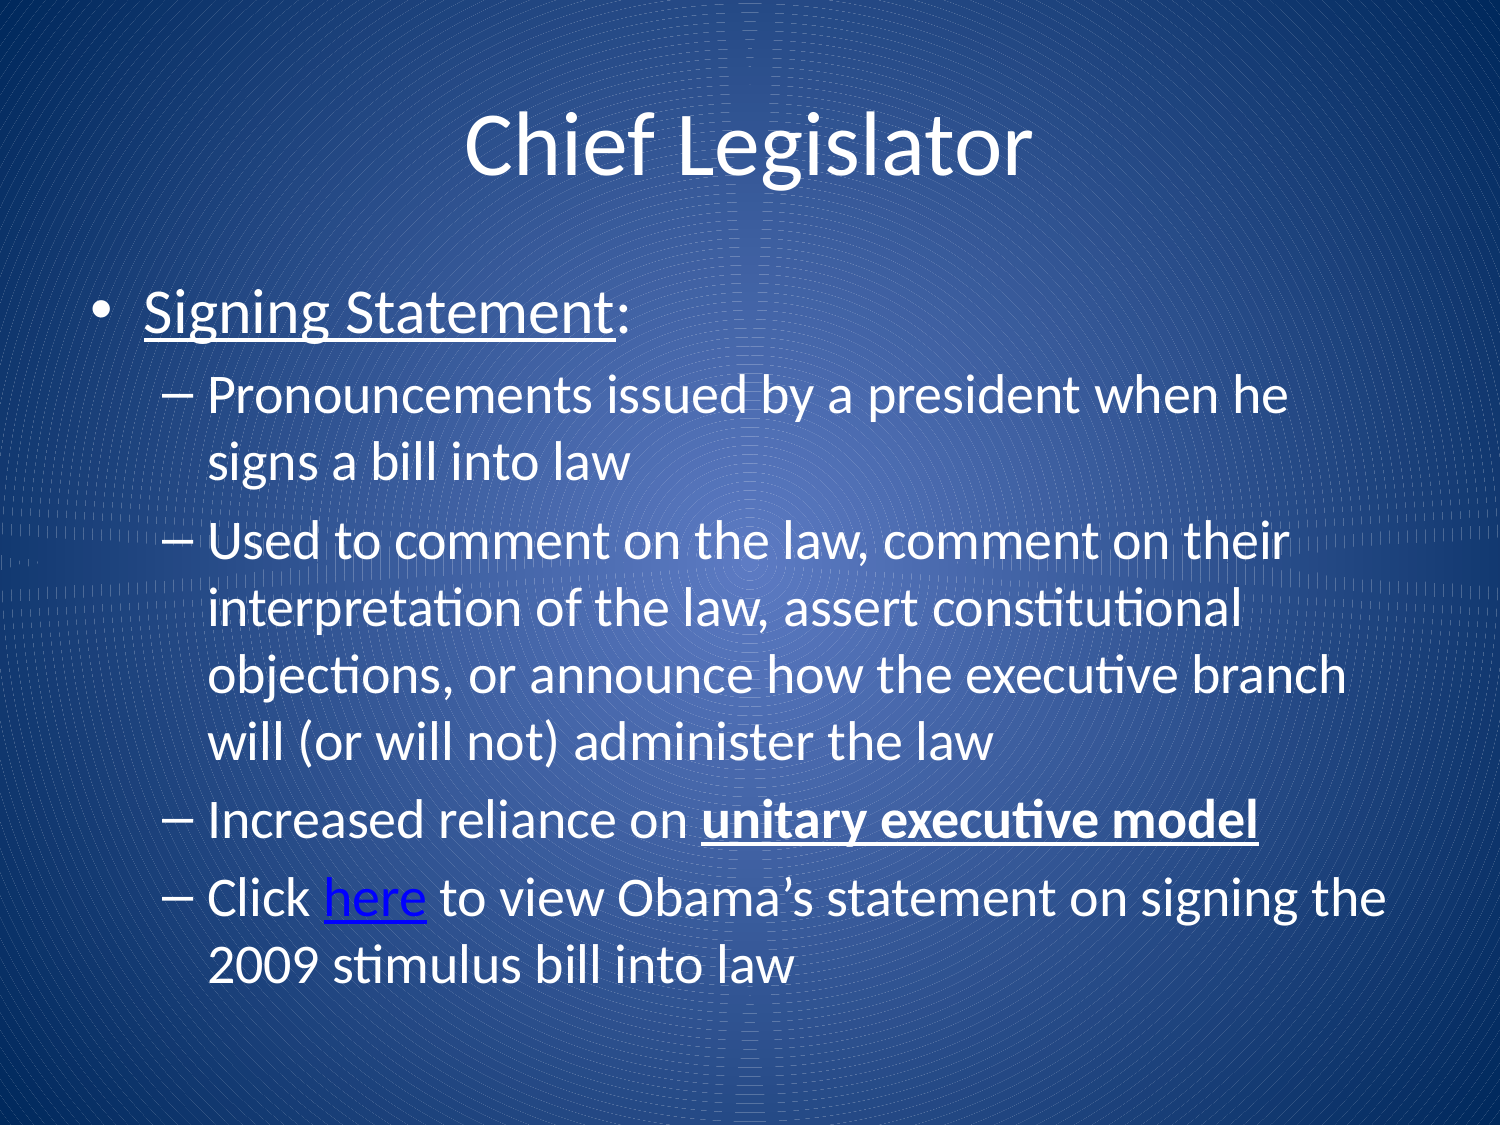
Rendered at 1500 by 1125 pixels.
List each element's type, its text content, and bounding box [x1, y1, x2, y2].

title Chief Legislator [75, 45, 1425, 233]
list Signing Statement: Pronouncements issued by a president when he signs a bill into law Used to comment on the law, comment on their interpretation of the law, assert constitutional objections, or announce how the executive branch will (or will not) administer the law Increased reliance on unitary executive model Click here to view Obama’s statement on signing the 2009 stimulus bill into law [75, 262, 1425, 1005]
